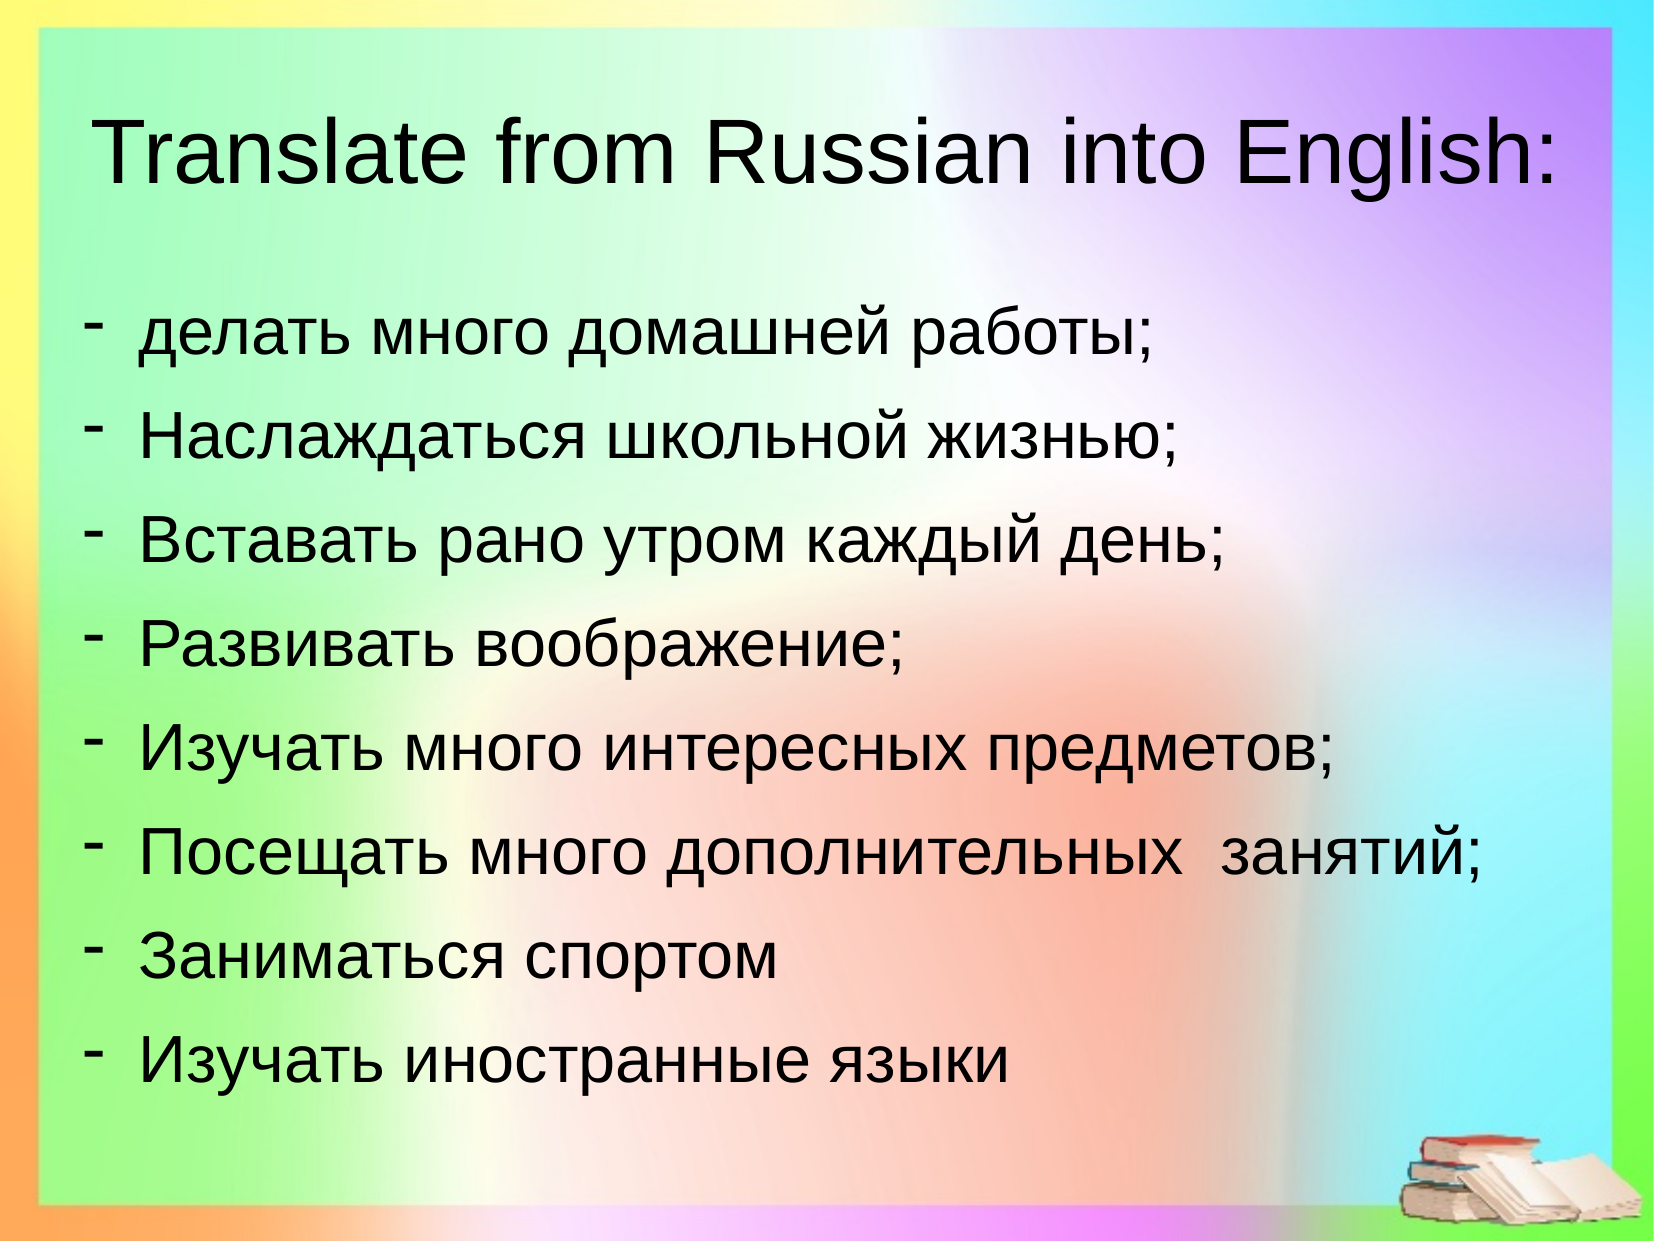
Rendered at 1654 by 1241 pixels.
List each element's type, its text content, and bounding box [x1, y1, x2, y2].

list делать много домашней работы; Наслаждаться школьной жизнью; Вставать рано утром каждый день; Развивать воображение; Изучать много интересных предметов; Посещать много дополнительных занятий; Заниматься спортом Изучать иностранные языки [82, 289, 1571, 1109]
title Translate from Russian into English: [82, 49, 1571, 257]
picture [0, 0, 1654, 1241]
